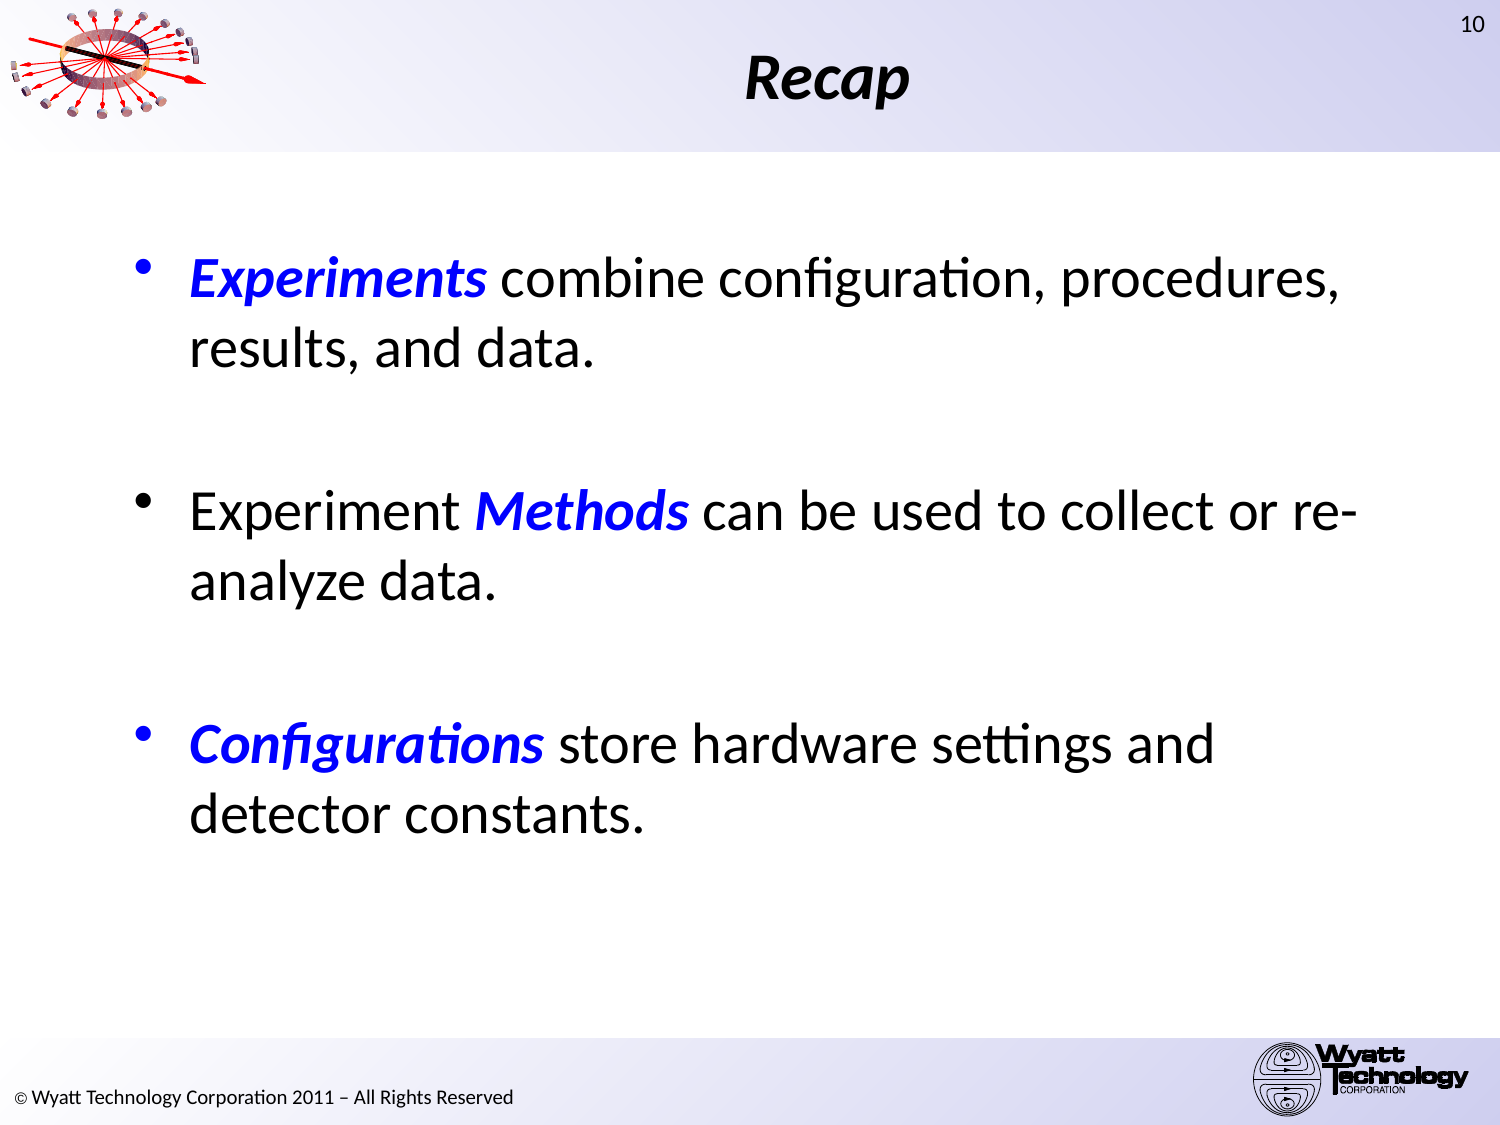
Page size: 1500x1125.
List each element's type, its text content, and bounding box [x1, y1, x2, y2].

list Experiments combine configuration, procedures, results, and data. Experiment Methods can be used to collect or re-analyze data. Configurations store hardware settings and detector constants. [118, 231, 1382, 970]
title Recap [217, 25, 1438, 120]
